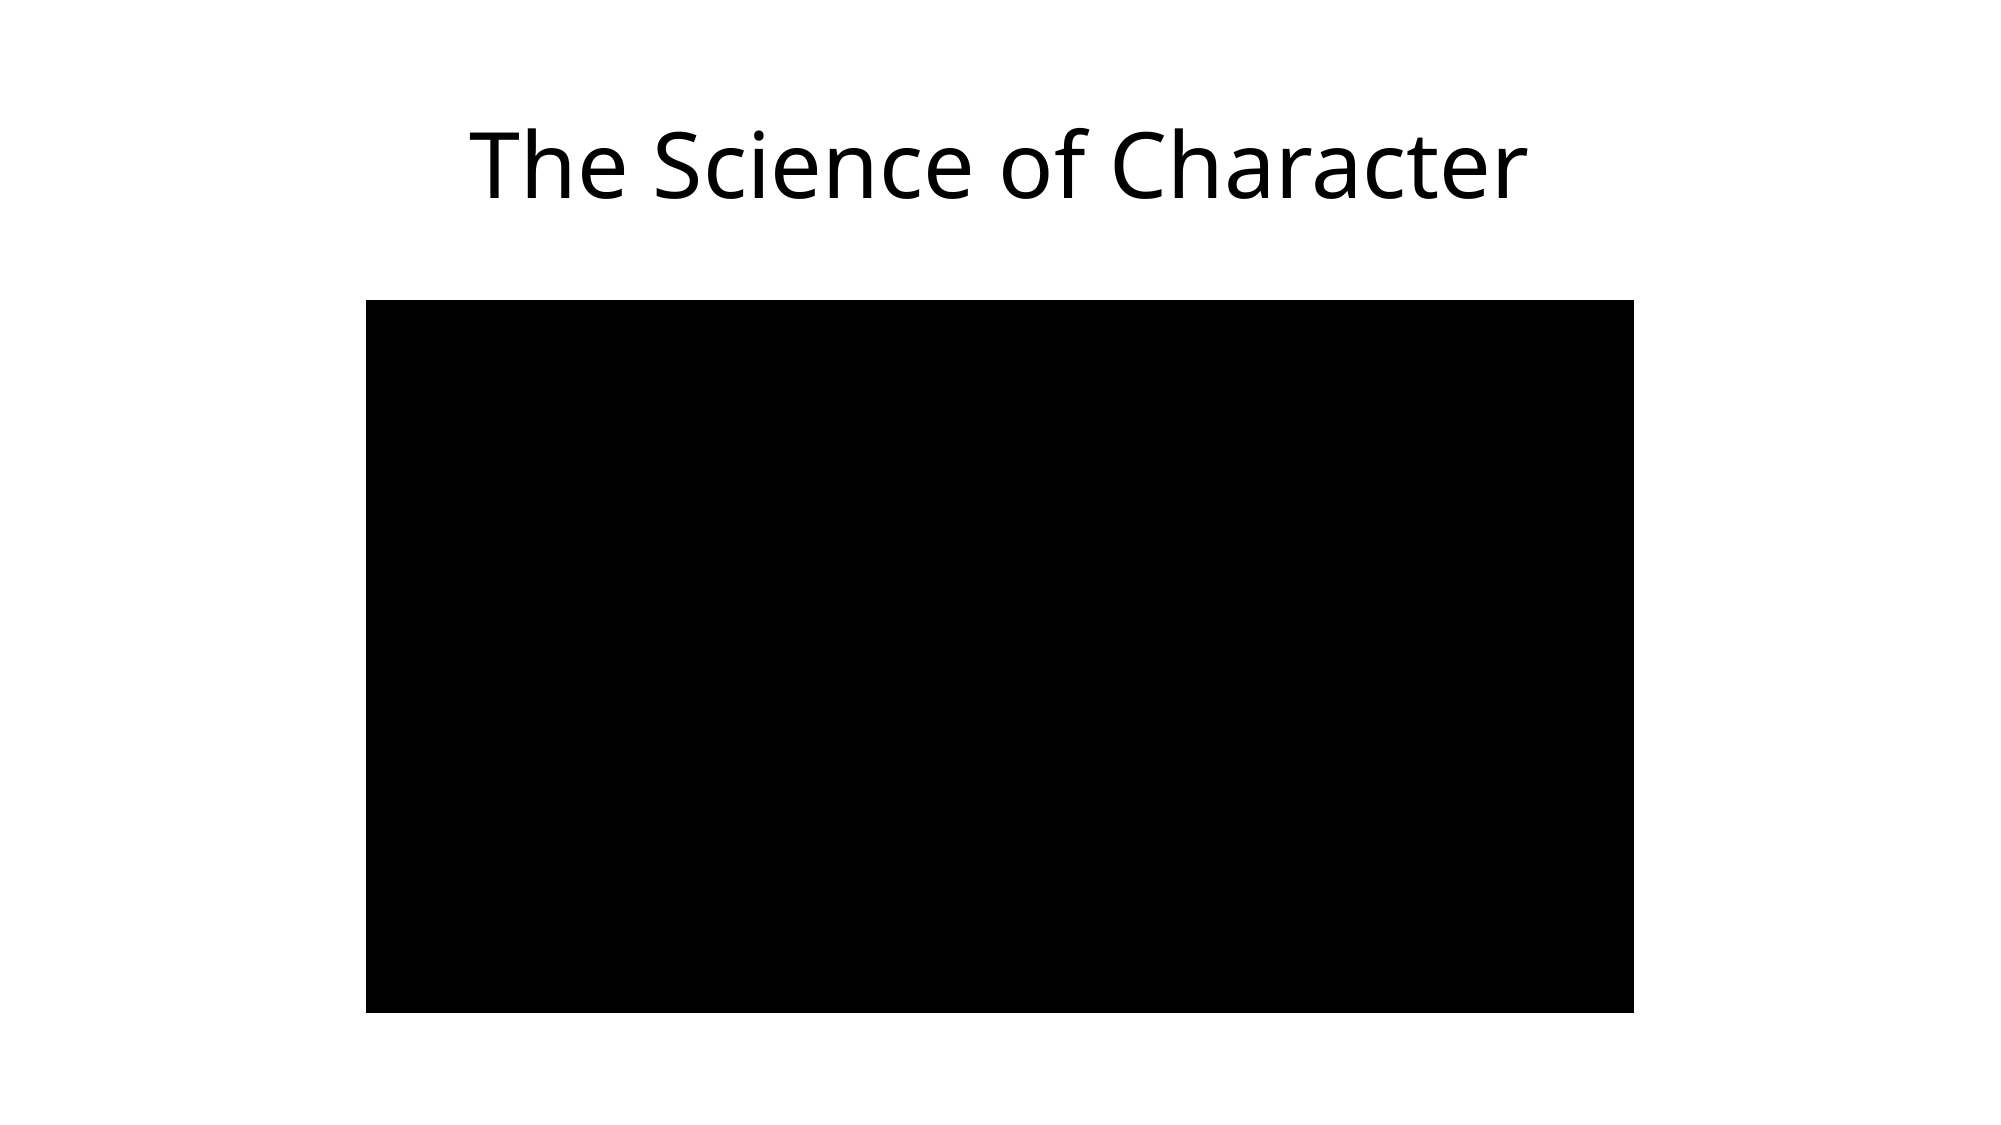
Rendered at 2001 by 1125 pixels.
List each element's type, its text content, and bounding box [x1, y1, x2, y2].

title The Science of Character [137, 59, 1863, 278]
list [365, 299, 1635, 1014]
